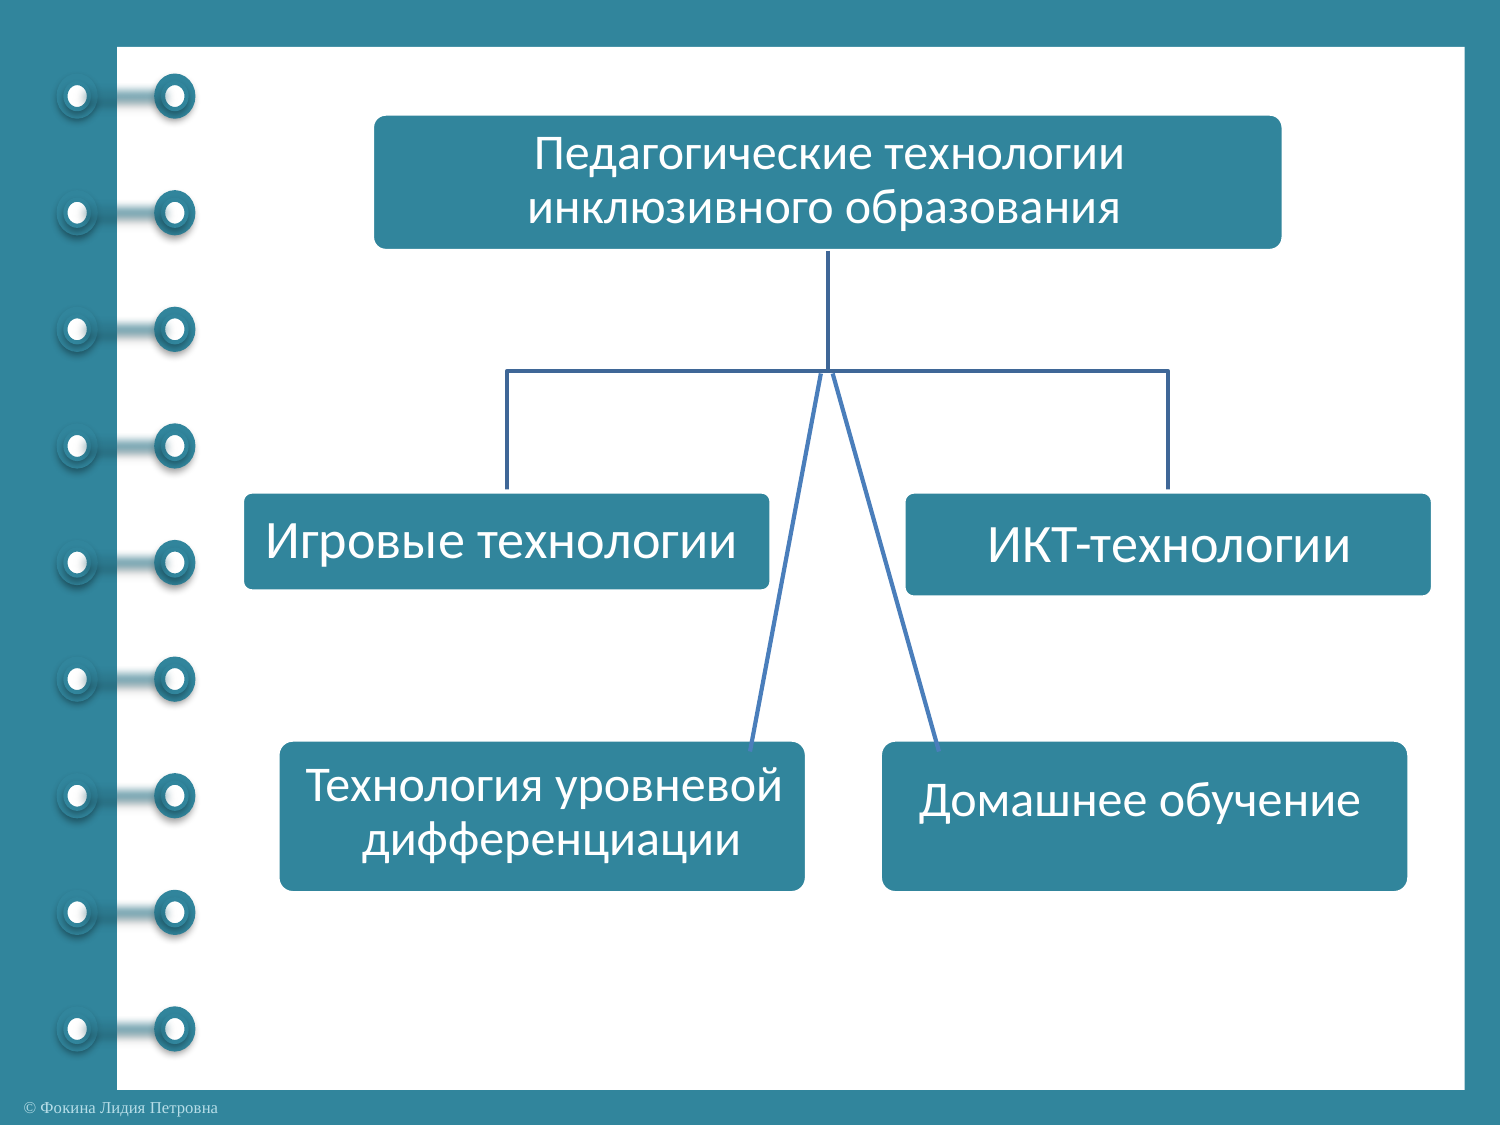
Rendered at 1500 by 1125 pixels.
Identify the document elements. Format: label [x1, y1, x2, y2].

text_box [832, 373, 940, 752]
text_box [879, 739, 1410, 894]
text_box [749, 373, 822, 752]
list [241, 89, 1461, 1029]
text_box [277, 739, 814, 897]
